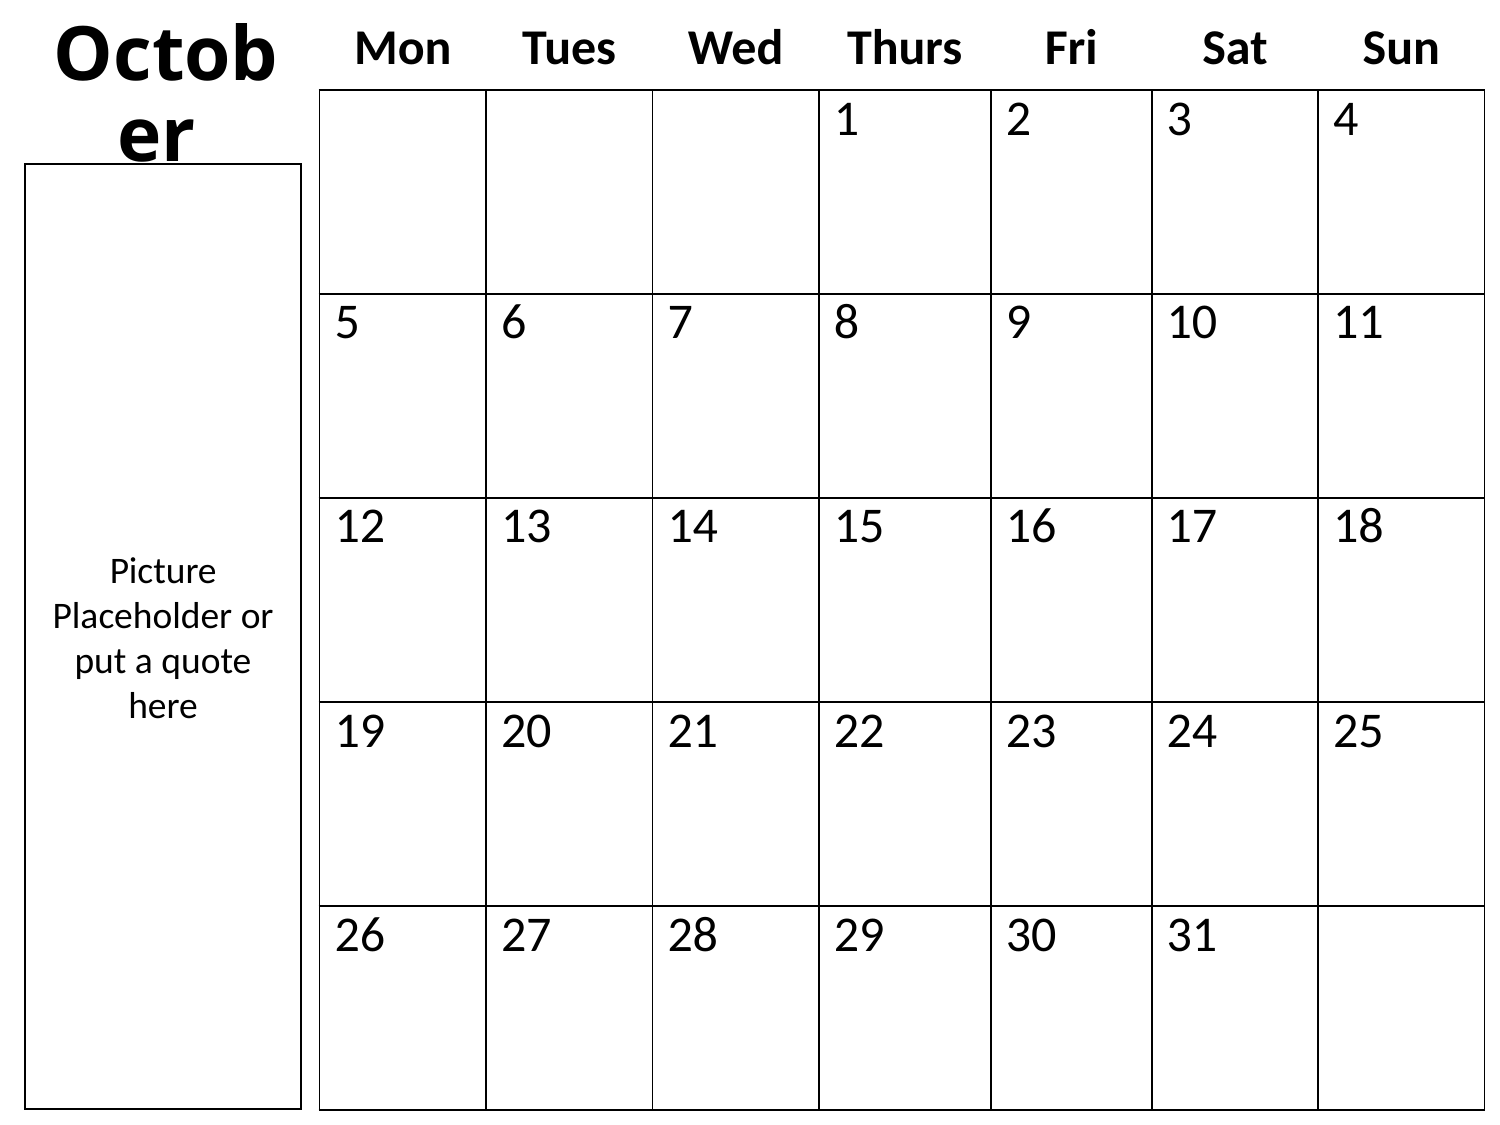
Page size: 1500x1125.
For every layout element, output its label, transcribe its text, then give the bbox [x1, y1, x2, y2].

table_cell 9 [992, 295, 1151, 497]
table_header Fri [991, 15, 1152, 89]
text_box Picture Placeholder or put a quote here [24, 163, 302, 1110]
table_cell 3 [1153, 91, 1317, 293]
table_cell 18 [1319, 499, 1484, 701]
table_cell 23 [992, 703, 1151, 905]
table_cell 14 [653, 499, 818, 701]
table_header Mon [320, 15, 486, 89]
table_cell 13 [487, 499, 652, 701]
table_cell 5 [320, 295, 485, 497]
table_cell 10 [1153, 295, 1317, 497]
table_cell [320, 91, 485, 293]
table_cell 31 [1153, 907, 1317, 1109]
table_header Tues [486, 15, 652, 89]
table_cell 2 [992, 91, 1151, 293]
table_cell 24 [1153, 703, 1317, 905]
table_cell 25 [1319, 703, 1484, 905]
table_cell 27 [487, 907, 652, 1109]
table_header Sun [1318, 15, 1484, 89]
table_header Thurs [819, 15, 991, 89]
table_cell 16 [992, 499, 1151, 701]
table_cell [653, 91, 818, 293]
table_cell 7 [653, 295, 818, 497]
table_cell 4 [1319, 91, 1484, 293]
table_cell 8 [820, 295, 990, 497]
table_cell 22 [820, 703, 990, 905]
table_cell [487, 91, 652, 293]
table_cell 30 [992, 907, 1151, 1109]
table_cell 17 [1153, 499, 1317, 701]
table_cell 6 [487, 295, 652, 497]
table_cell [1319, 907, 1484, 1109]
table_header Sat [1152, 15, 1318, 89]
table_header Wed [652, 15, 819, 89]
table_cell 26 [320, 907, 485, 1109]
table_cell 19 [320, 703, 485, 905]
table_cell 20 [487, 703, 652, 905]
title October [29, 34, 303, 160]
table_cell 15 [820, 499, 990, 701]
table_cell 29 [820, 907, 990, 1109]
table_cell 28 [653, 907, 818, 1109]
table_cell 11 [1319, 295, 1484, 497]
table_cell 21 [653, 703, 818, 905]
table_cell 12 [320, 499, 485, 701]
table_cell 1 [820, 91, 990, 293]
